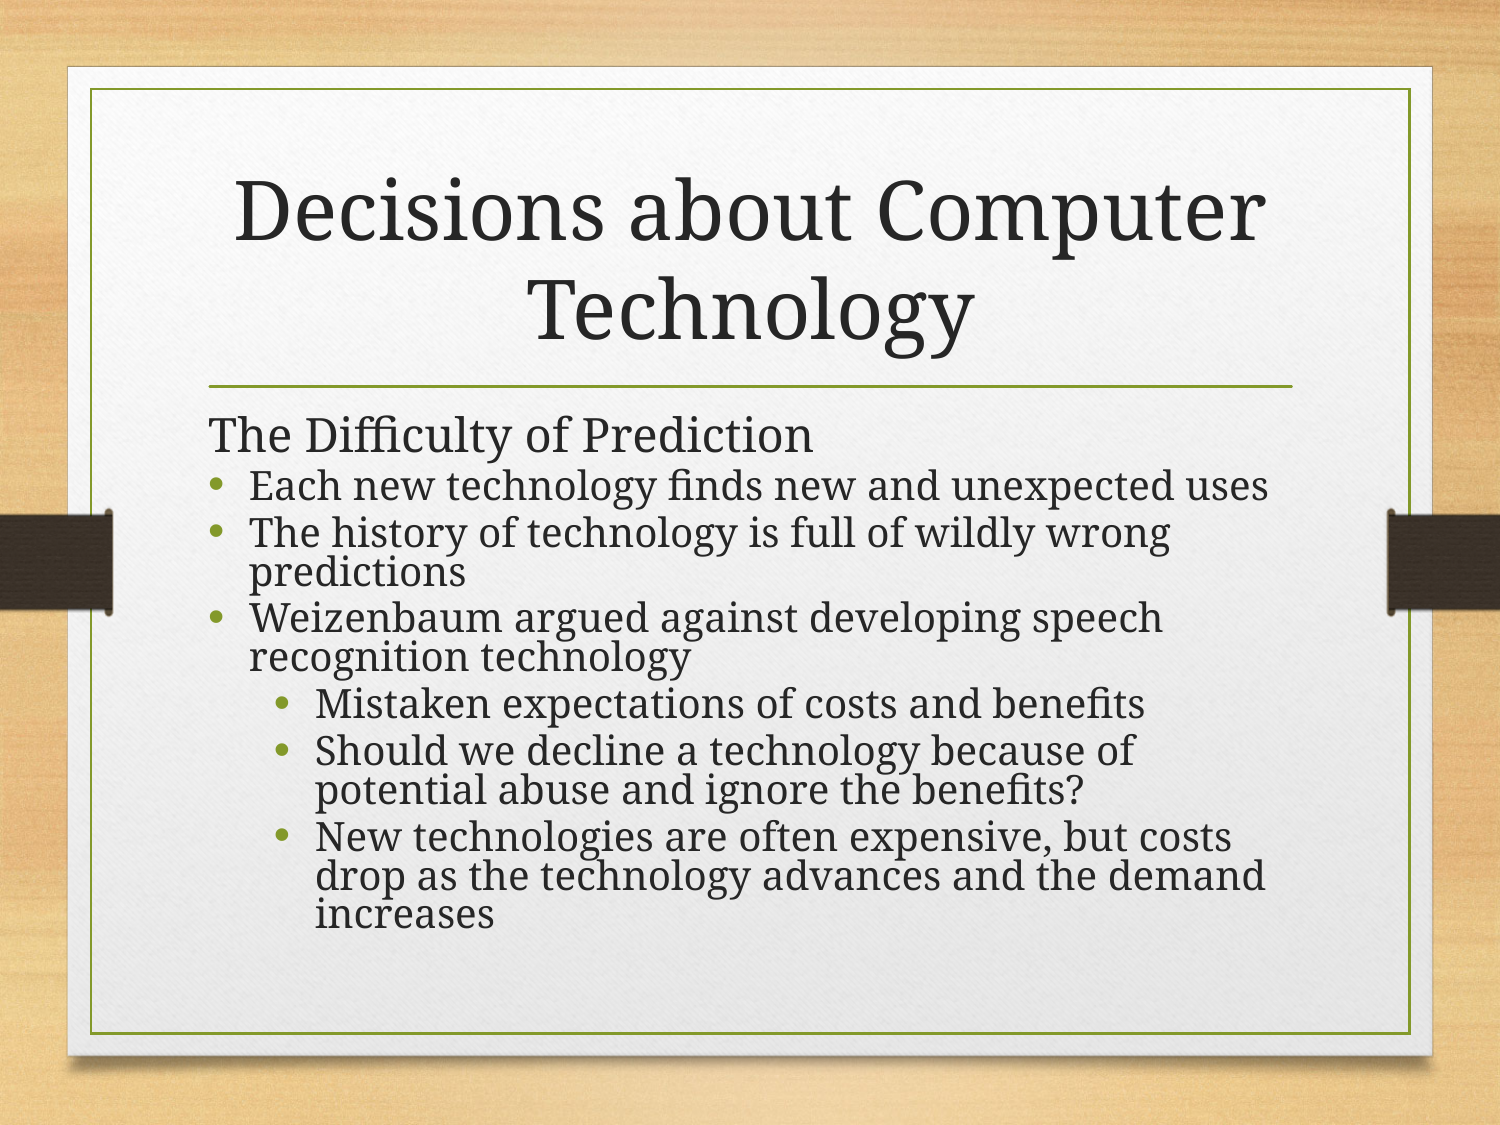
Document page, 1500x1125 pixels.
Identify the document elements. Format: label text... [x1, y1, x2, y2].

list The Difficulty of Prediction Each new technology finds new and unexpected uses The history of technology is full of wildly wrong predictions Weizenbaum argued against developing speech recognition technology Mistaken expectations of costs and benefits Should we decline a technology because of potential abuse and ignore the benefits? New technologies are often expensive, but costs drop as the technology advances and the demand increases [193, 408, 1309, 974]
title Decisions about Computer Technology [193, 150, 1309, 365]
picture [0, 0, 1500, 1125]
